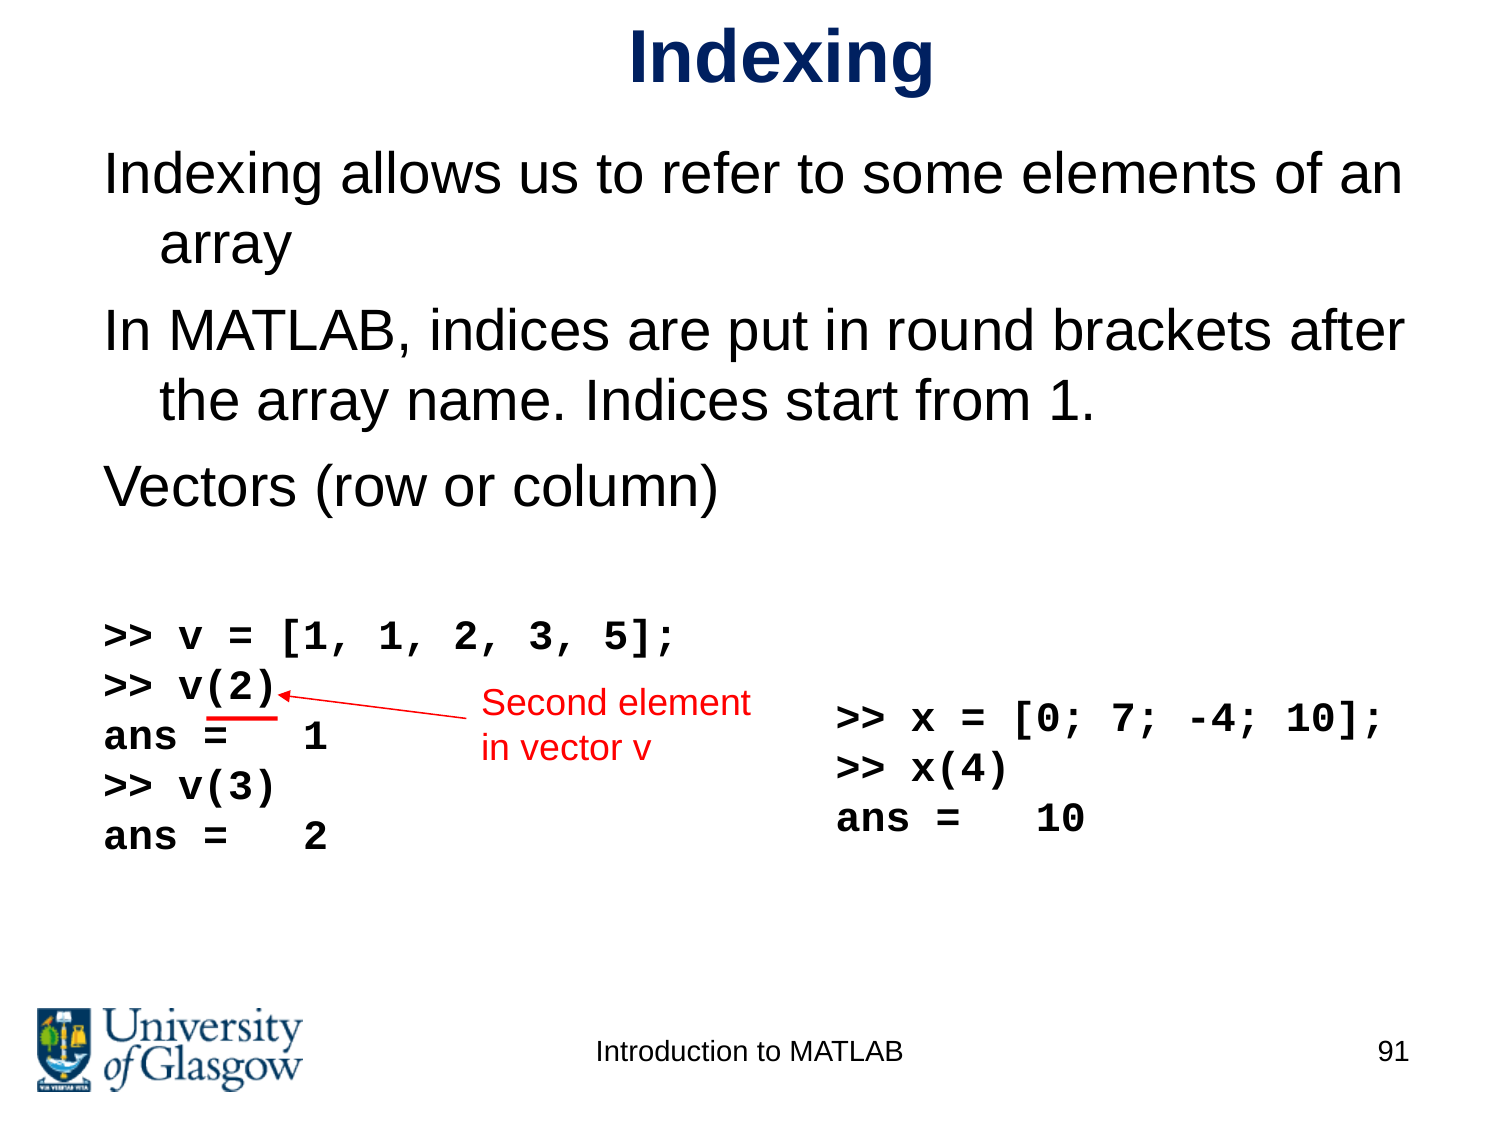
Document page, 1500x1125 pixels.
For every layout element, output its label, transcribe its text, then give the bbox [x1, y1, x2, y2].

text_box Second element in vector v [466, 671, 798, 776]
text_box [277, 690, 467, 719]
list Indexing allows us to refer to some elements of an array In MATLAB, indices are put in round brackets after the array name. Indices start from 1. Vectors (row or column) [88, 127, 1439, 871]
title Indexing [171, 0, 1394, 126]
footer Introduction to MATLAB [512, 1024, 988, 1103]
picture [37, 1008, 303, 1092]
slide_number 91 [1074, 1024, 1425, 1103]
text_box >> v = [1, 1, 2, 3, 5]; >> v(2) ans = 1 >> v(3) ans = 2 [88, 600, 809, 866]
text_box >> x = [0; 7; -4; 10]; >> x(4) ans = 10 [820, 682, 1436, 848]
